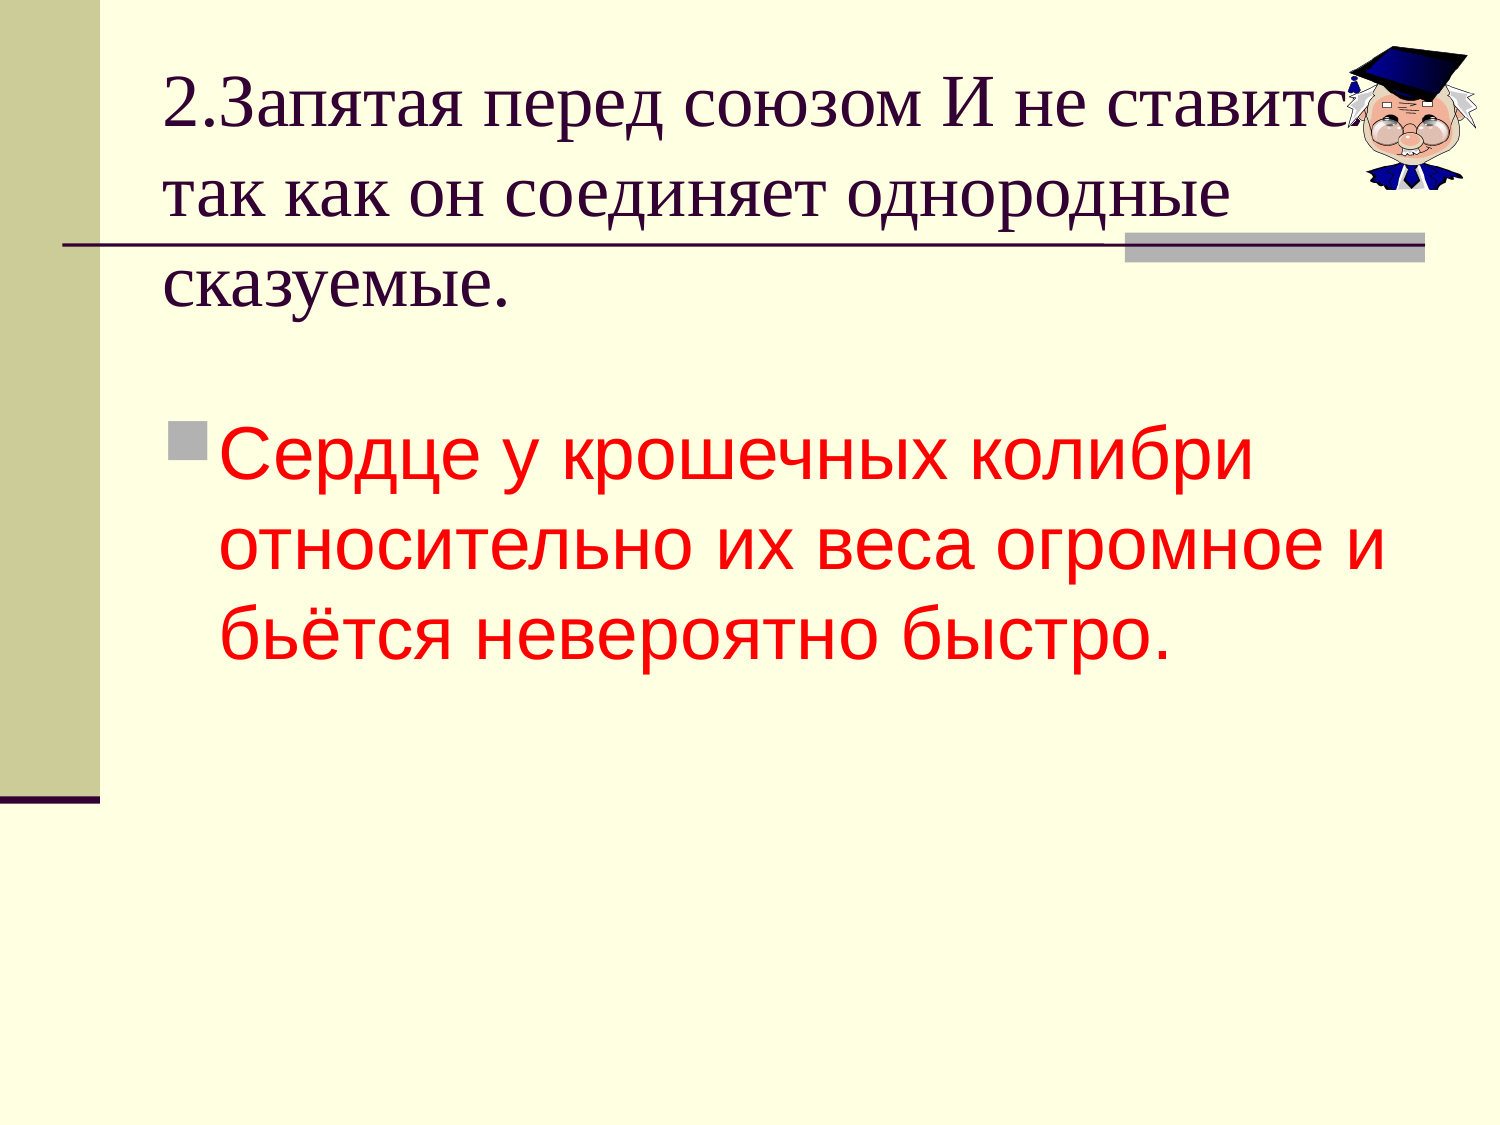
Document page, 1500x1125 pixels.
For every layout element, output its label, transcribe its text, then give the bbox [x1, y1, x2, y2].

list Сердце у крошечных колибри относительно их веса огромное и бьётся невероятно быстро. [147, 396, 1423, 1125]
title 2.Запятая перед союзом И не ставится, так как он соединяет однородные сказуемые. [147, 136, 1423, 325]
picture [1347, 46, 1477, 191]
